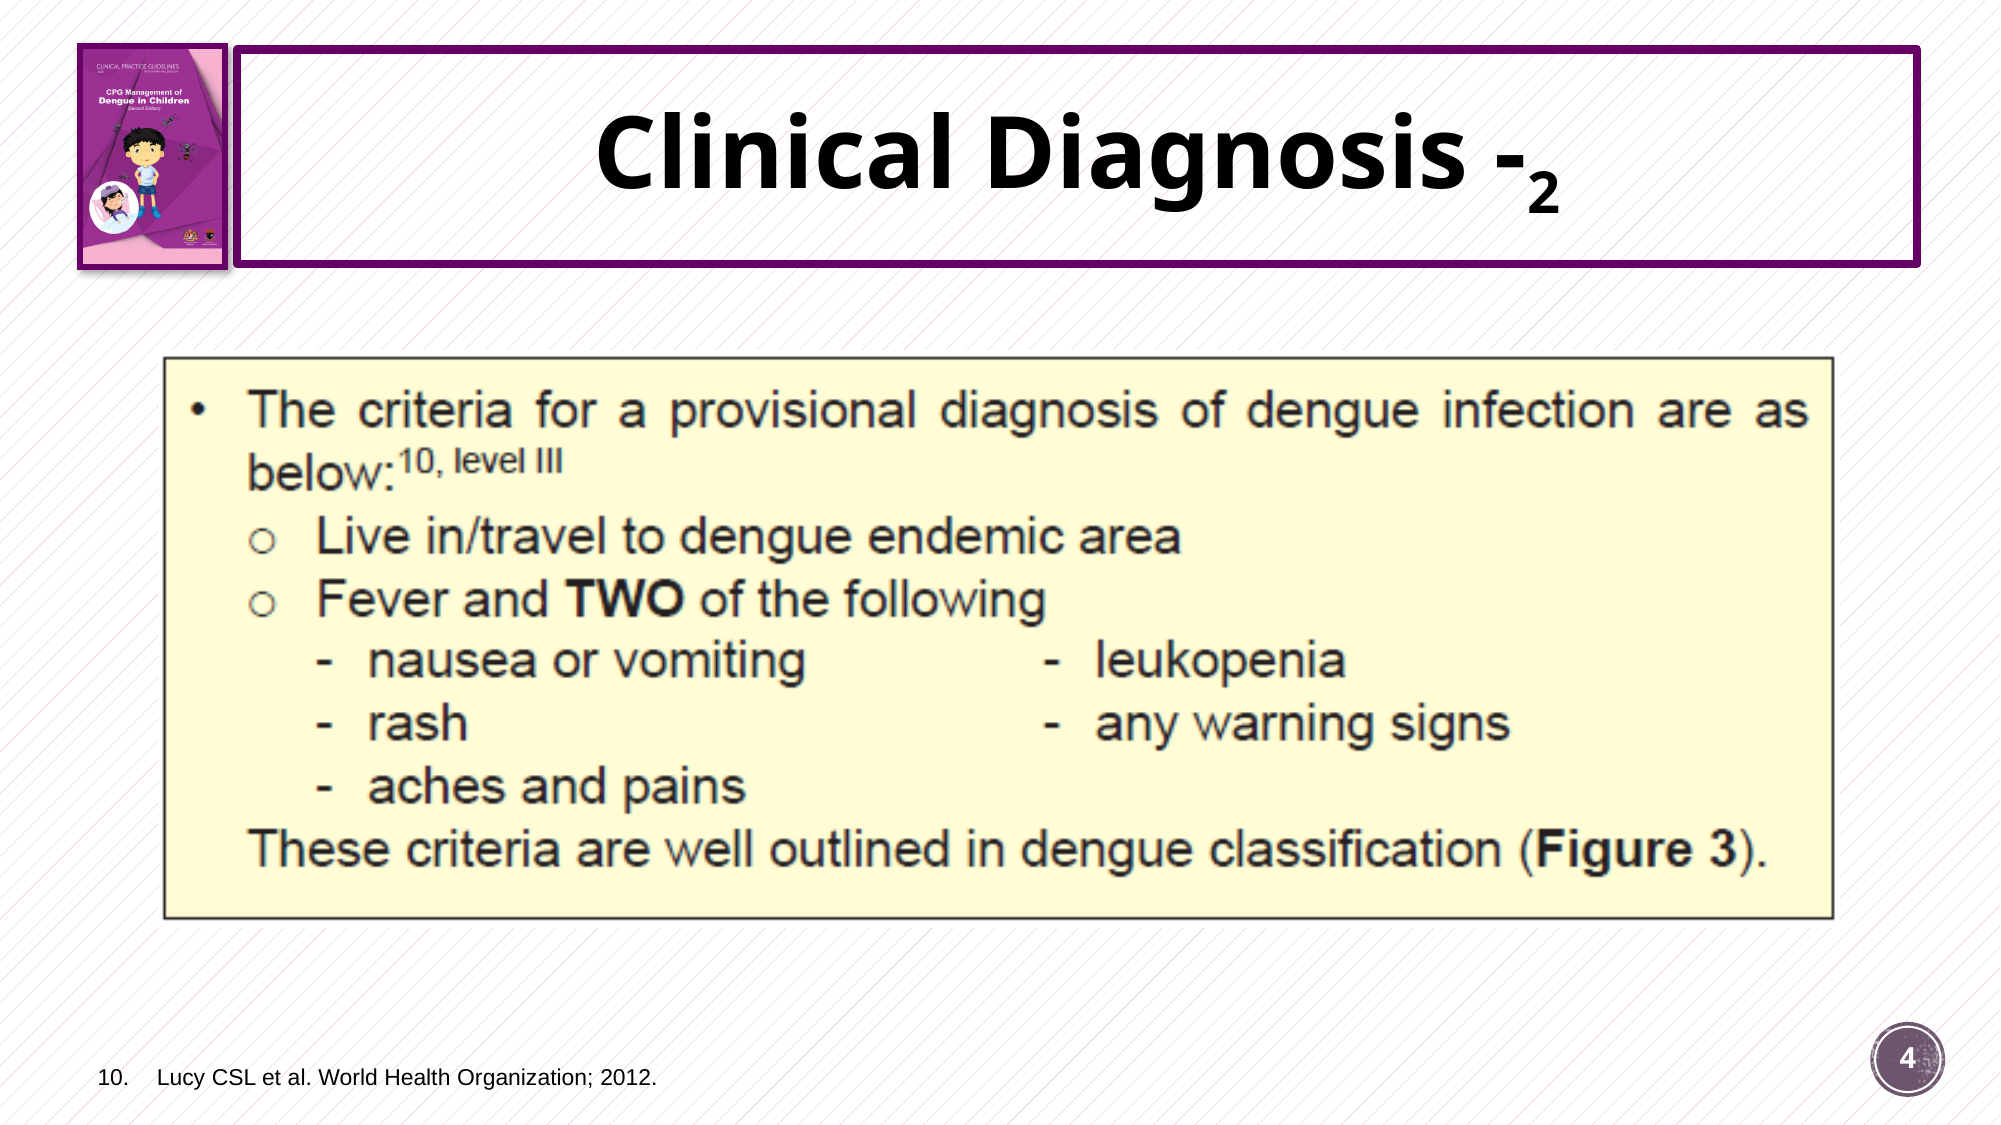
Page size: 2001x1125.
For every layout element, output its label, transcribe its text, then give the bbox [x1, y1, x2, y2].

text_box Lucy CSL et al. World Health Organization; 2012. [82, 1044, 1829, 1108]
text_box Clinical Diagnosis -2 [237, 49, 1918, 264]
picture [83, 49, 222, 264]
slide_number 4 [1855, 1028, 1961, 1089]
picture [160, 351, 1839, 927]
